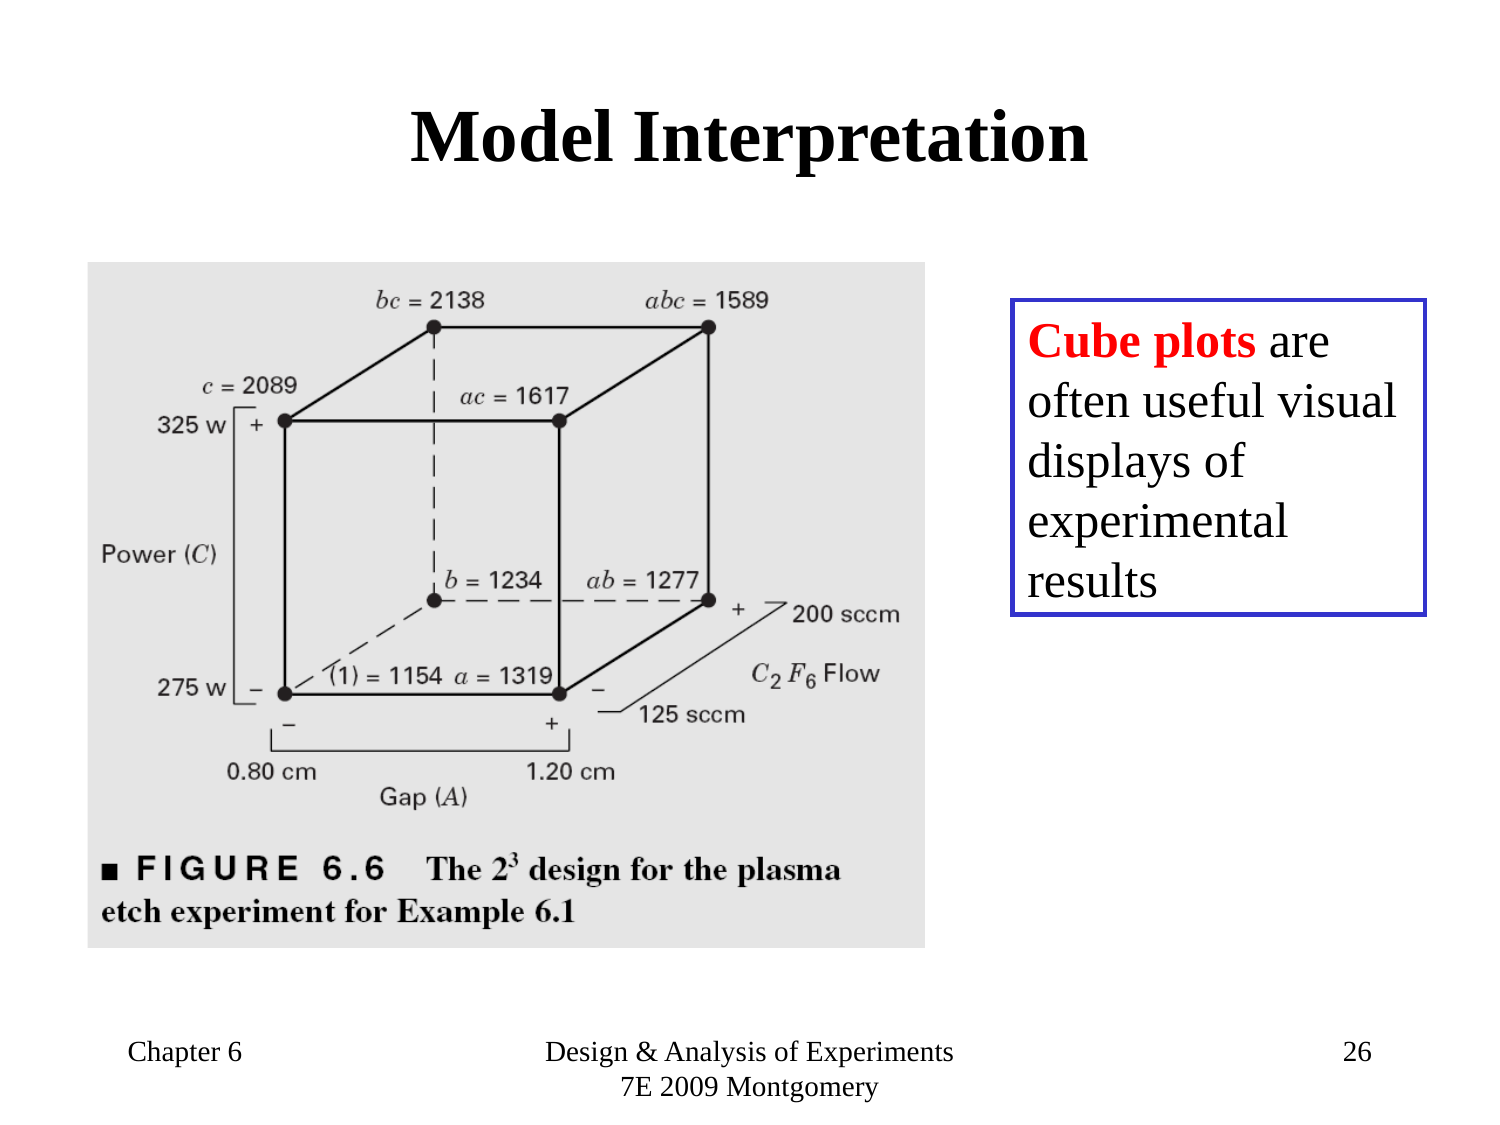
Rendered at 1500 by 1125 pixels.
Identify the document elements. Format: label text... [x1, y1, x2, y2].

footer Design & Analysis of Experiments 7E 2009 Montgomery [512, 1024, 988, 1101]
title Model Interpretation [112, 37, 1388, 226]
slide_number Chapter 6 [112, 1024, 426, 1101]
picture [87, 262, 926, 948]
slide_number 26 [1074, 1024, 1388, 1101]
text_box Cube plots are often useful visual displays of experimental results [1012, 299, 1425, 615]
